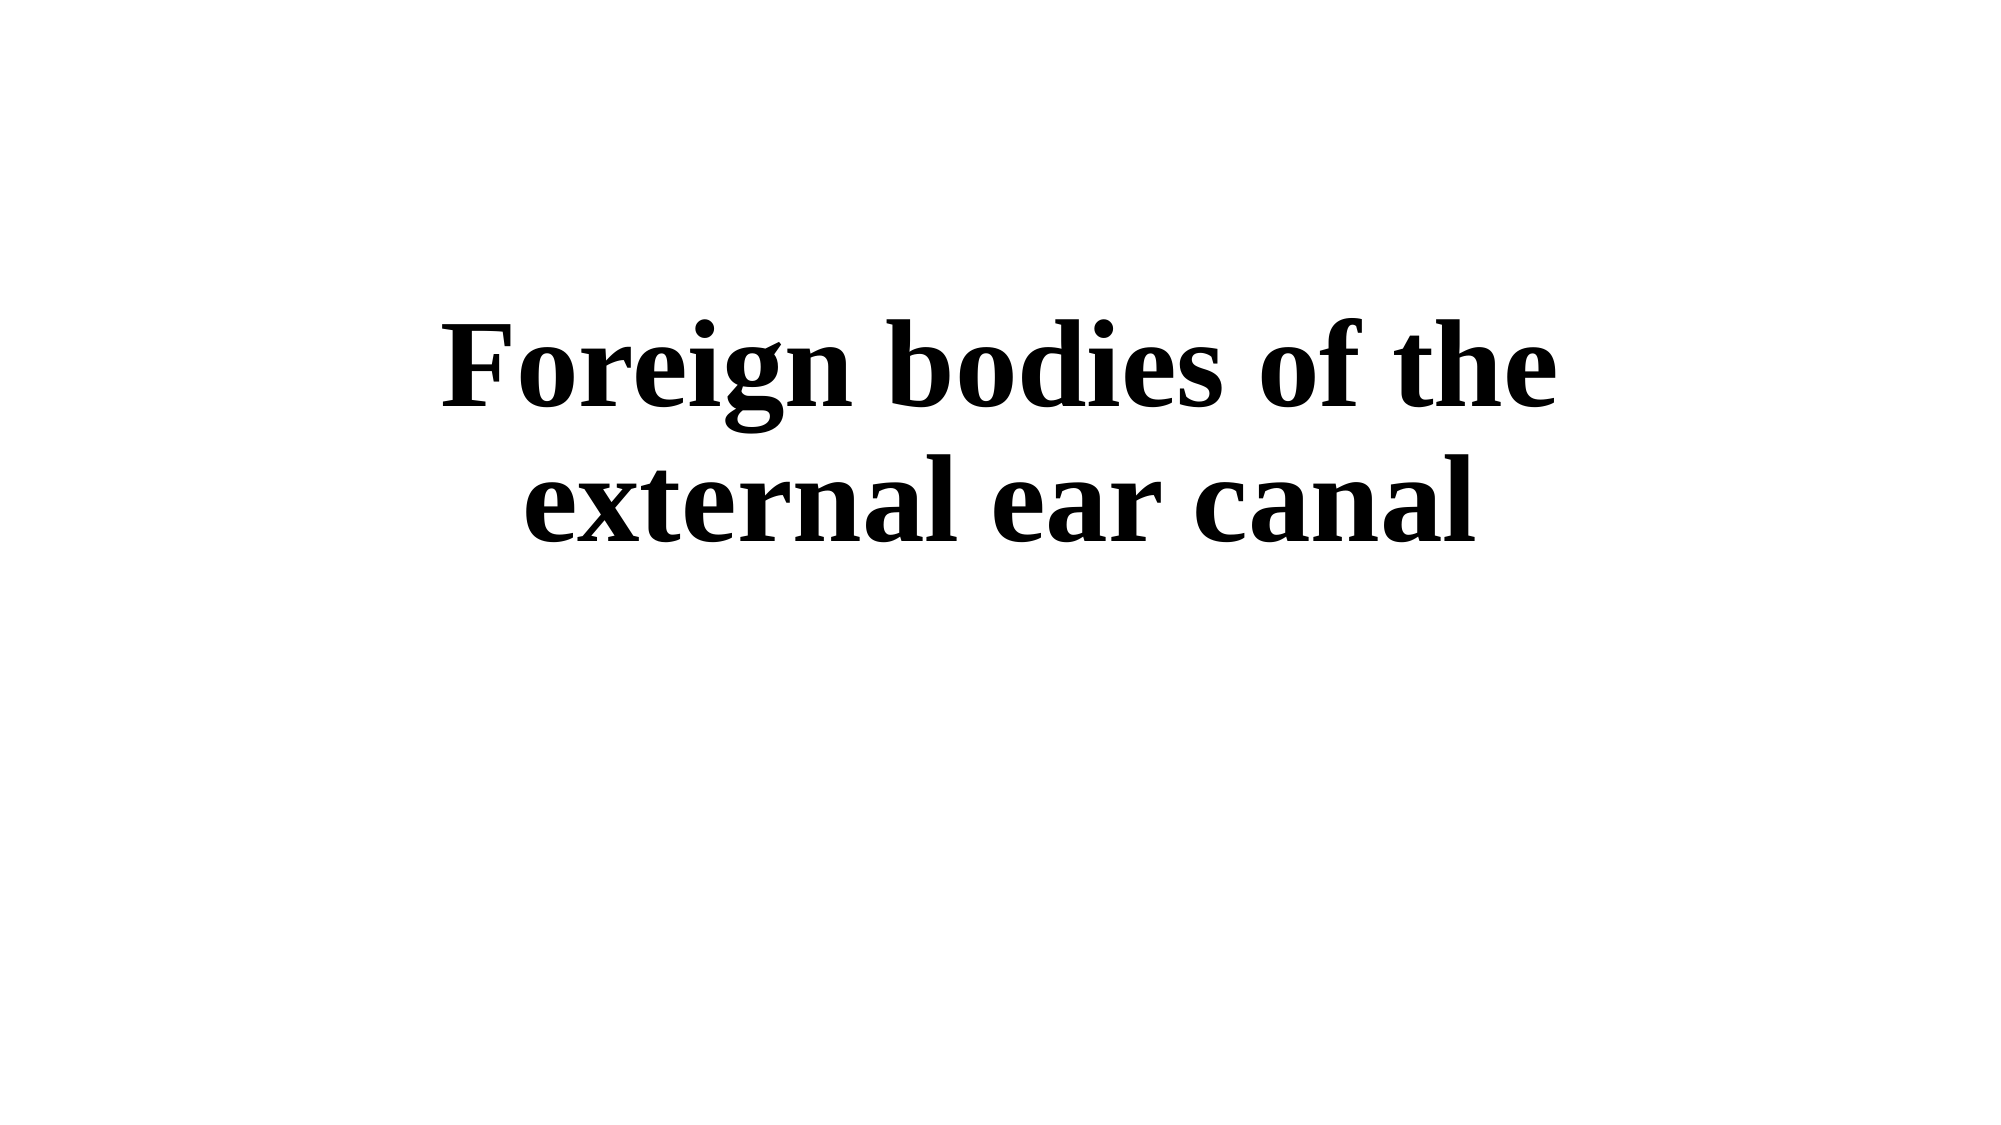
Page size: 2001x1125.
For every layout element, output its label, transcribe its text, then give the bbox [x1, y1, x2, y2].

title Foreign bodies of the external ear canal [249, 184, 1750, 576]
